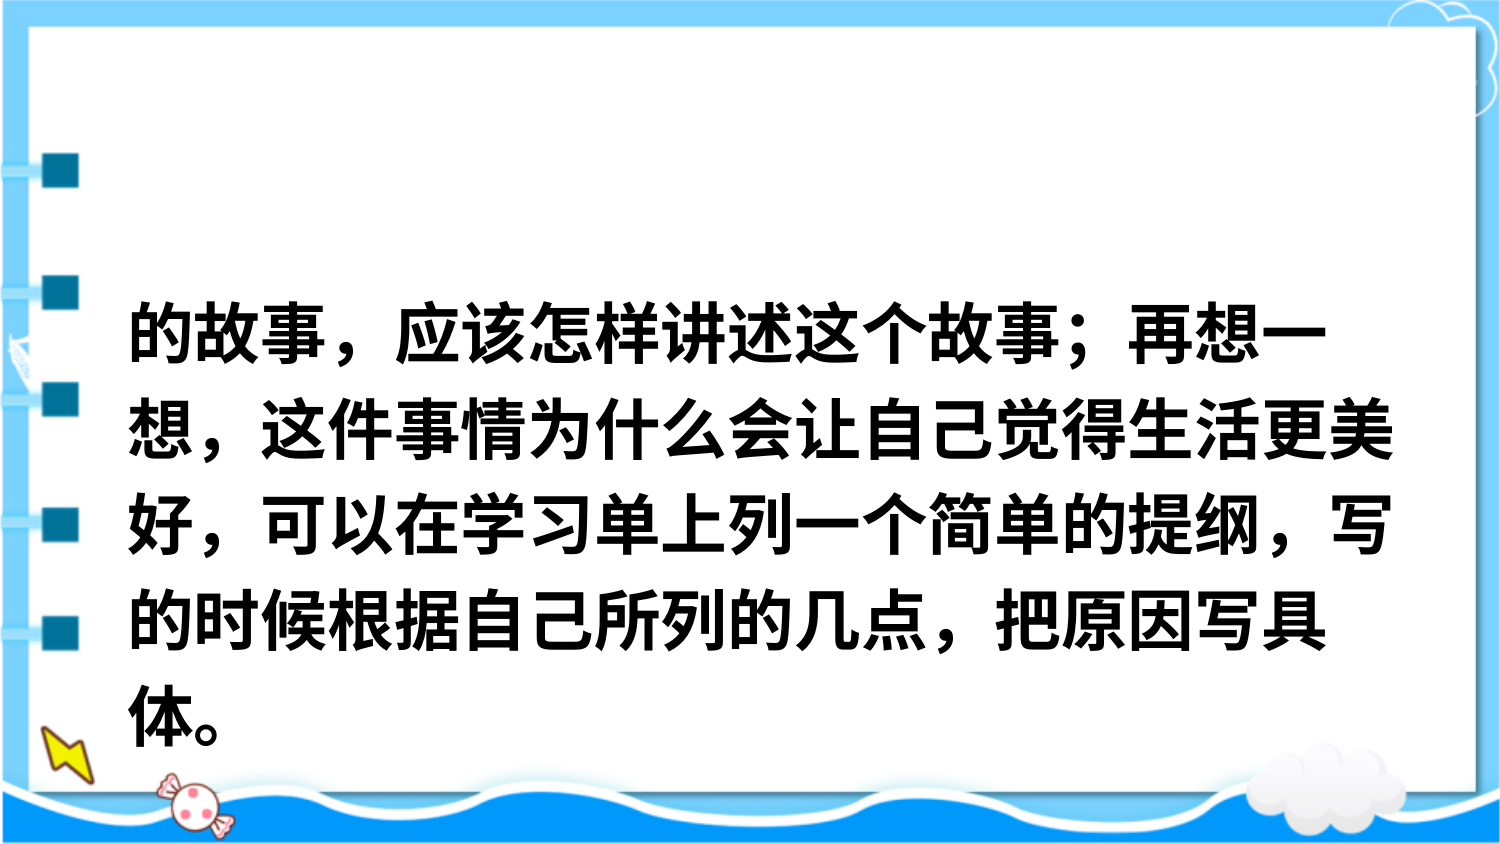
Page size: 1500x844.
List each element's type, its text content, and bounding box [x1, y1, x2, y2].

picture [0, 0, 1500, 844]
text_box 的故事，应该怎样讲述这个故事；再想一想，这件事情为什么会让自己觉得生活更美好，可以在学习单上列一个简单的提纲，写的时候根据自己所列的几点，把原因写具体。 [112, 268, 1459, 763]
